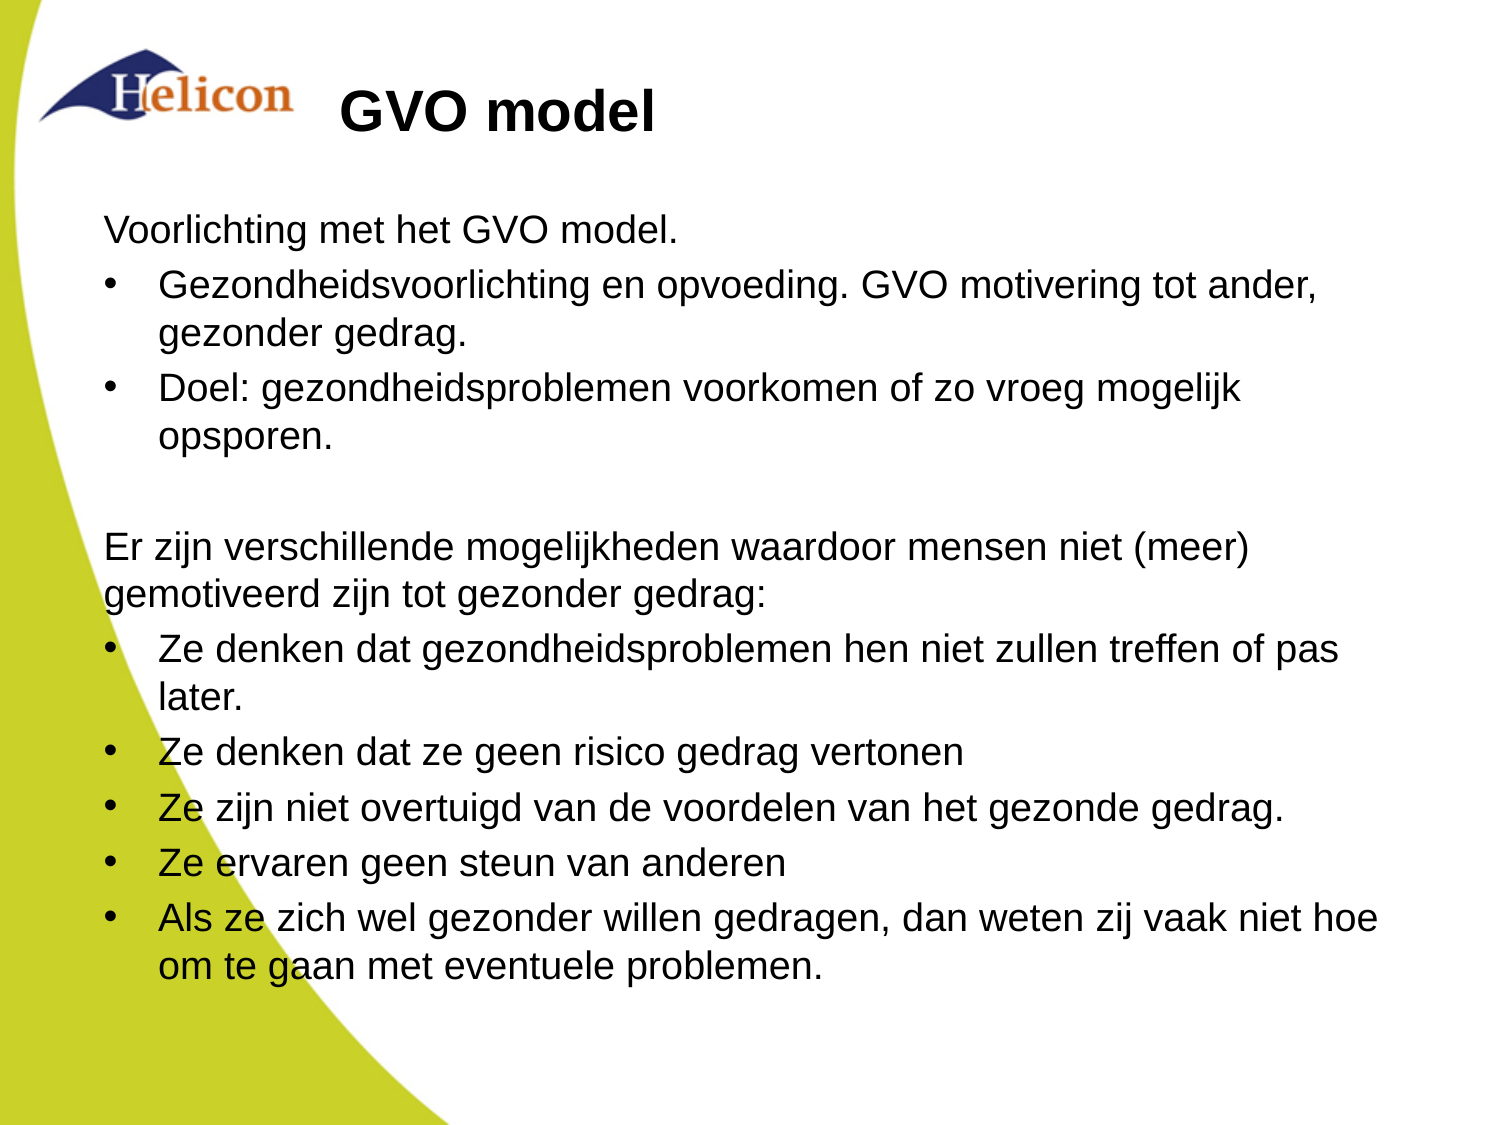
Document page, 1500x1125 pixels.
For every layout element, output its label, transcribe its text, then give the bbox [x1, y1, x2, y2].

list Voorlichting met het GVO model. Gezondheidsvoorlichting en opvoeding. GVO motivering tot ander, gezonder gedrag. Doel: gezondheidsproblemen voorkomen of zo vroeg mogelijk opsporen. Er zijn verschillende mogelijkheden waardoor mensen niet (meer) gemotiveerd zijn tot gezonder gedrag: Ze denken dat gezondheidsproblemen hen niet zullen treffen of pas later. Ze denken dat ze geen risico gedrag vertonen Ze zijn niet overtuigd van de voordelen van het gezonde gedrag. Ze ervaren geen steun van anderen Als ze zich wel gezonder willen gedragen, dan weten zij vaak niet hoe om te gaan met eventuele problemen. [88, 196, 1425, 1005]
picture [0, 0, 1500, 1125]
title GVO model [324, 54, 1415, 161]
